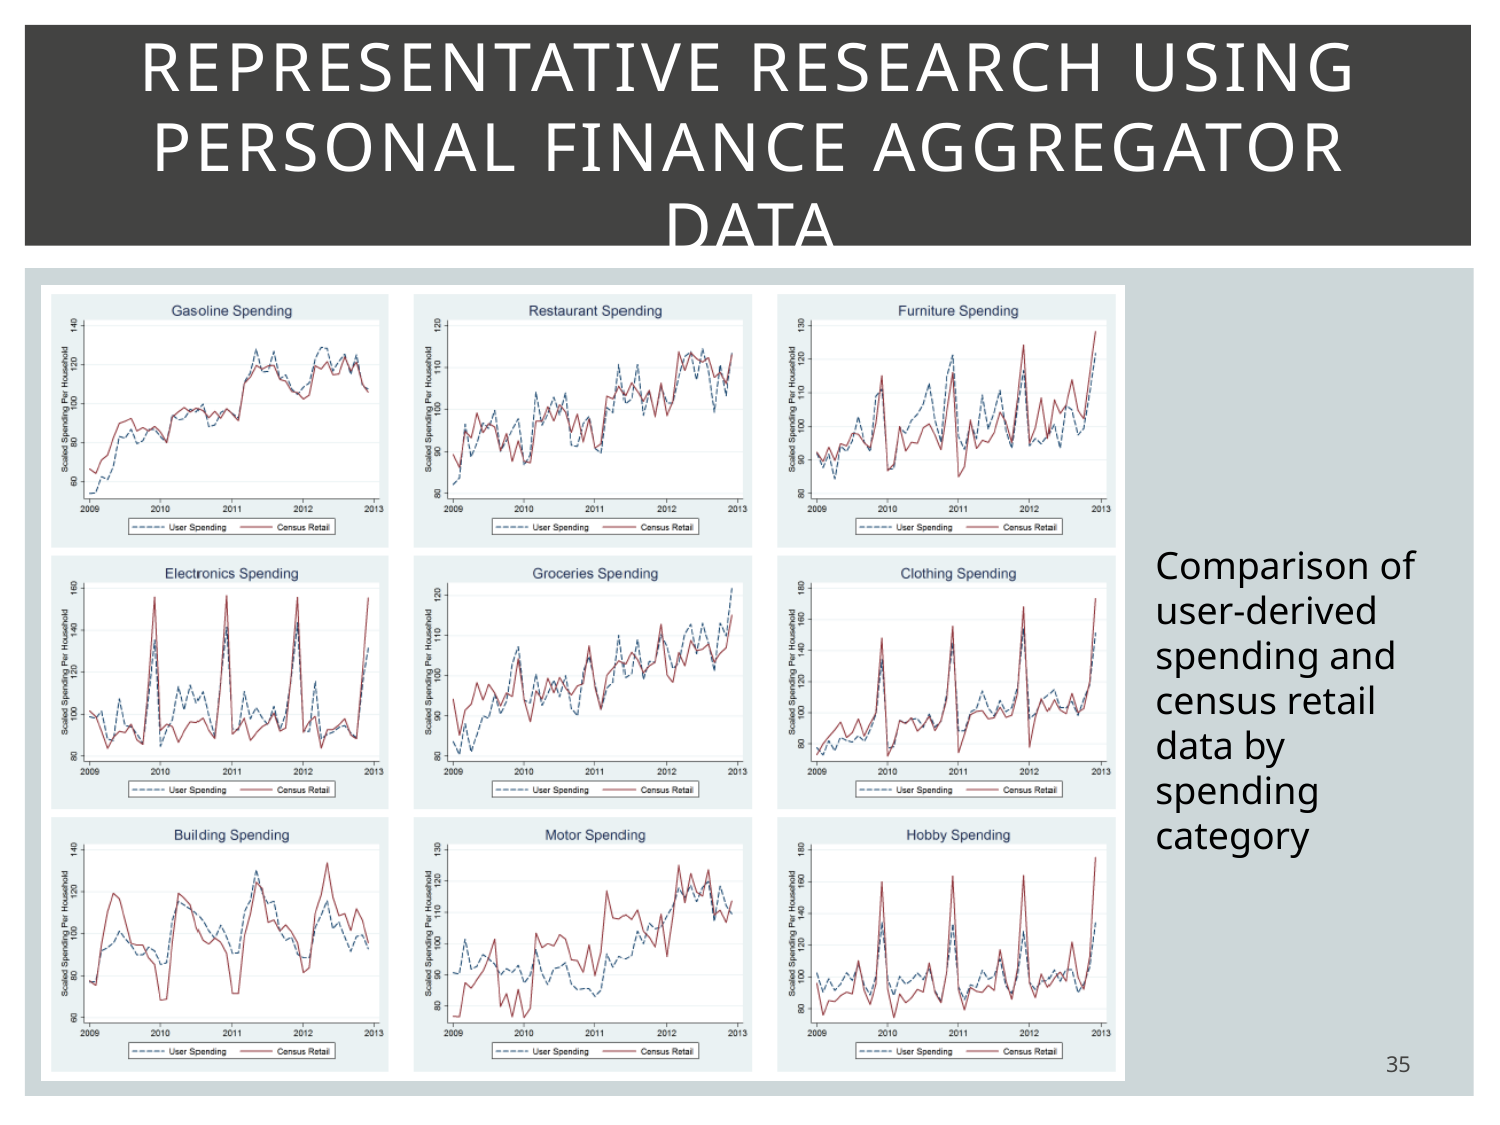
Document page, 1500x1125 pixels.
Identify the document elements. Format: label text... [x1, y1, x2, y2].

title Representative Research Using Personal Finance Aggregator Data [62, 58, 1438, 232]
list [22, 285, 1141, 1081]
text_box Comparison of user-derived spending and census retail data by spending category [1145, 535, 1447, 865]
slide_number 35 [1349, 1041, 1448, 1089]
